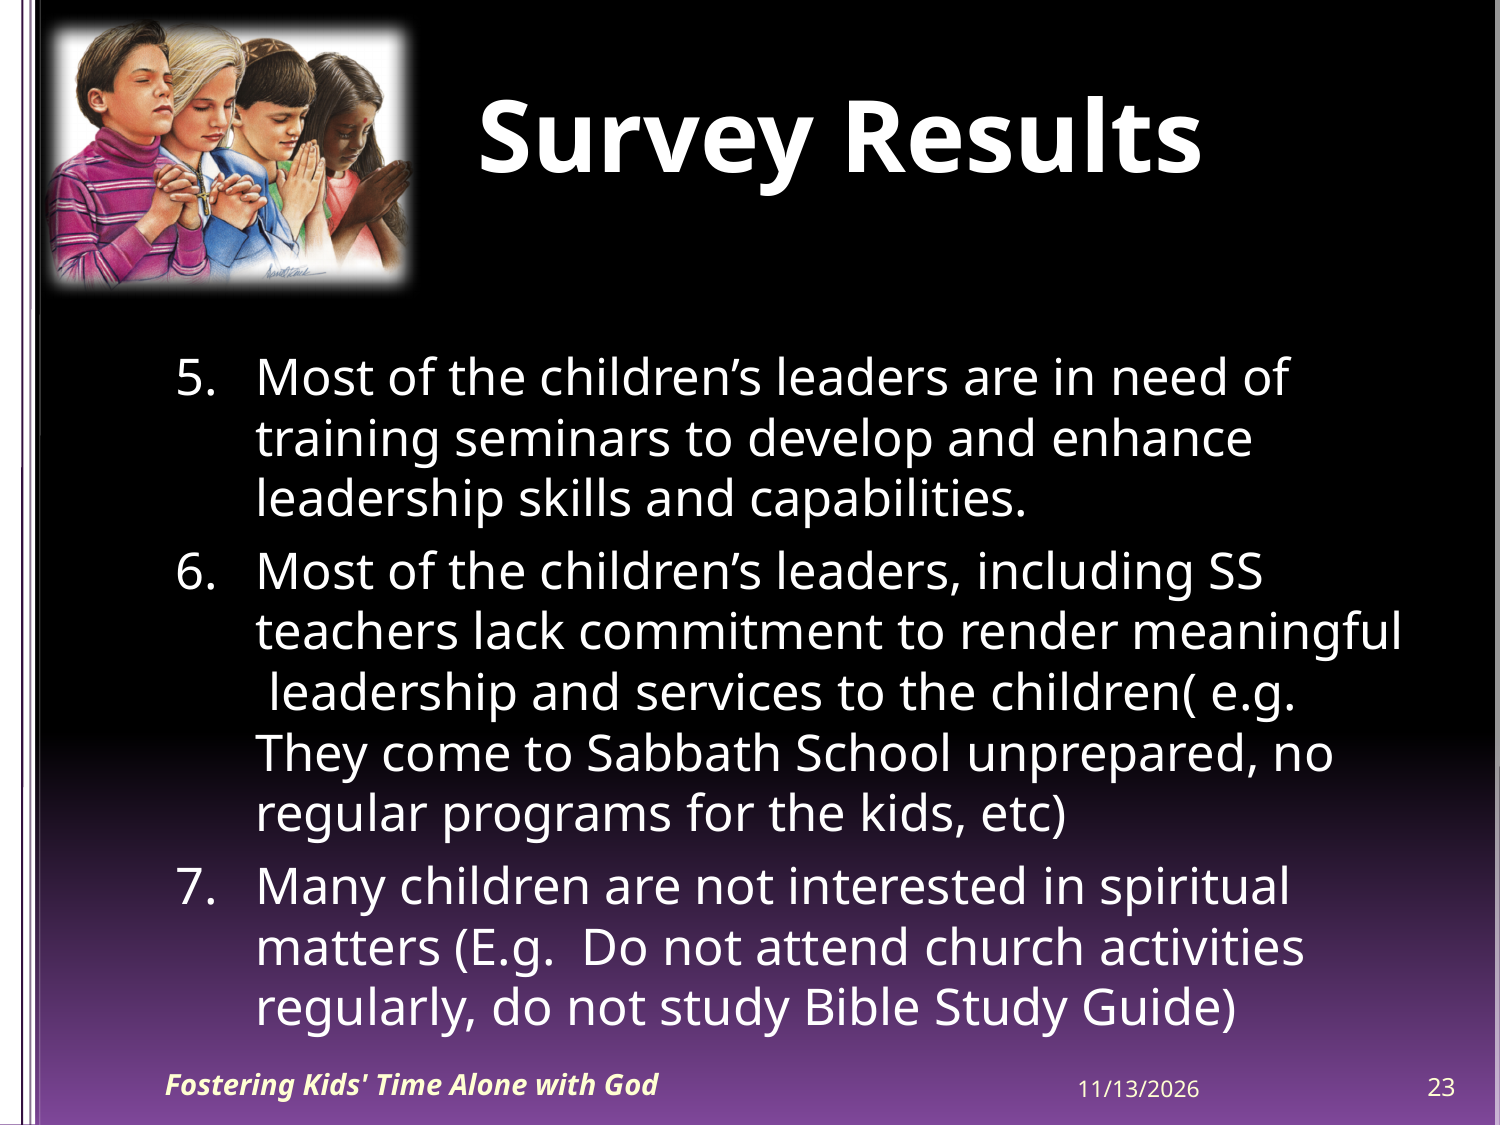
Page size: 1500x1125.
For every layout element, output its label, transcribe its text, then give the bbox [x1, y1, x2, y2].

footer Fostering Kids' Time Alone with God [150, 1053, 1063, 1114]
list 5. Most of the children’s leaders are in need of training seminars to develop and enhance leadership skills and capabilities. 6. Most of the children’s leaders, including SS teachers lack commitment to render meaningful leadership and services to the children( e.g. They come to Sabbath School unprepared, no regular programs for the kids, etc) 7. Many children are not interested in spiritual matters (E.g. Do not attend church activities regularly, do not study Bible Study Guide) [150, 337, 1425, 1053]
picture [48, 23, 411, 289]
title Survey Results [462, 37, 1450, 229]
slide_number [1063, 1053, 1412, 1114]
slide_number 23 [1412, 1053, 1488, 1114]
